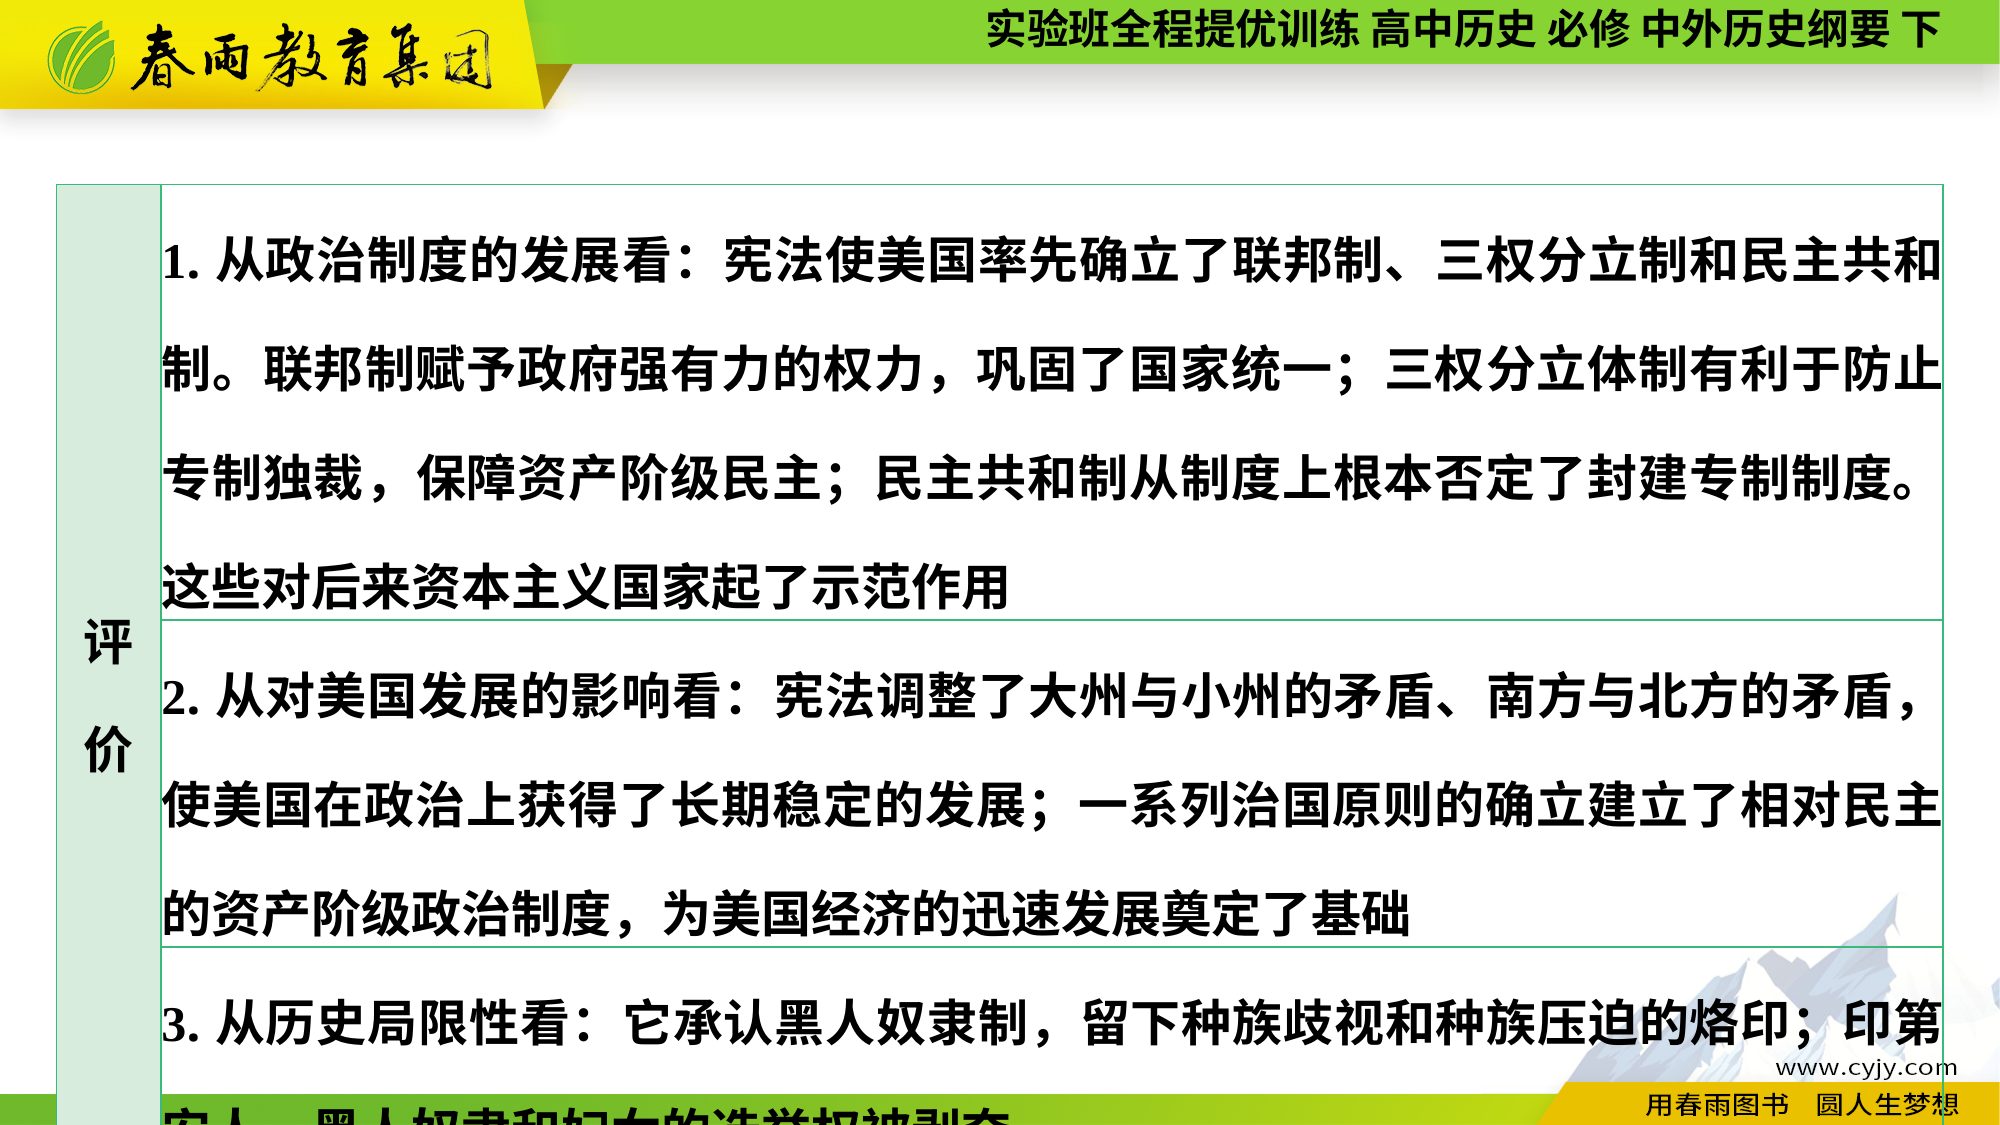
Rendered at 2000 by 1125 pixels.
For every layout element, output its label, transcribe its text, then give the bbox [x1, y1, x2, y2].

table_header 评 价 [57, 185, 160, 1125]
table_cell 2.从对美国发展的影响看：宪法调整了大州与小州的矛盾、南方与北方的矛盾，使美国在政治上获得了长期稳定的发展；一系列治国原则的确立建立了相对民主的资产阶级政治制度，为美国经济的迅速发展奠定了基础 [162, 621, 1942, 946]
table_header 1.从政治制度的发展看：宪法使美国率先确立了联邦制、三权分立制和民主共和制。联邦制赋予政府强有力的权力，巩固了国家统一；三权分立体制有利于防止专制独裁，保障资产阶级民主；民主共和制从制度上根本否定了封建专制制度。这些对后来资本主义国家起了示范作用 [162, 185, 1942, 619]
table_cell 3.从历史局限性看：它承认黑人奴隶制，留下种族歧视和种族压迫的烙印；印第安人、黑人奴隶和妇女的选举权被剥夺 [162, 948, 1942, 1125]
picture [0, 0, 2000, 1125]
